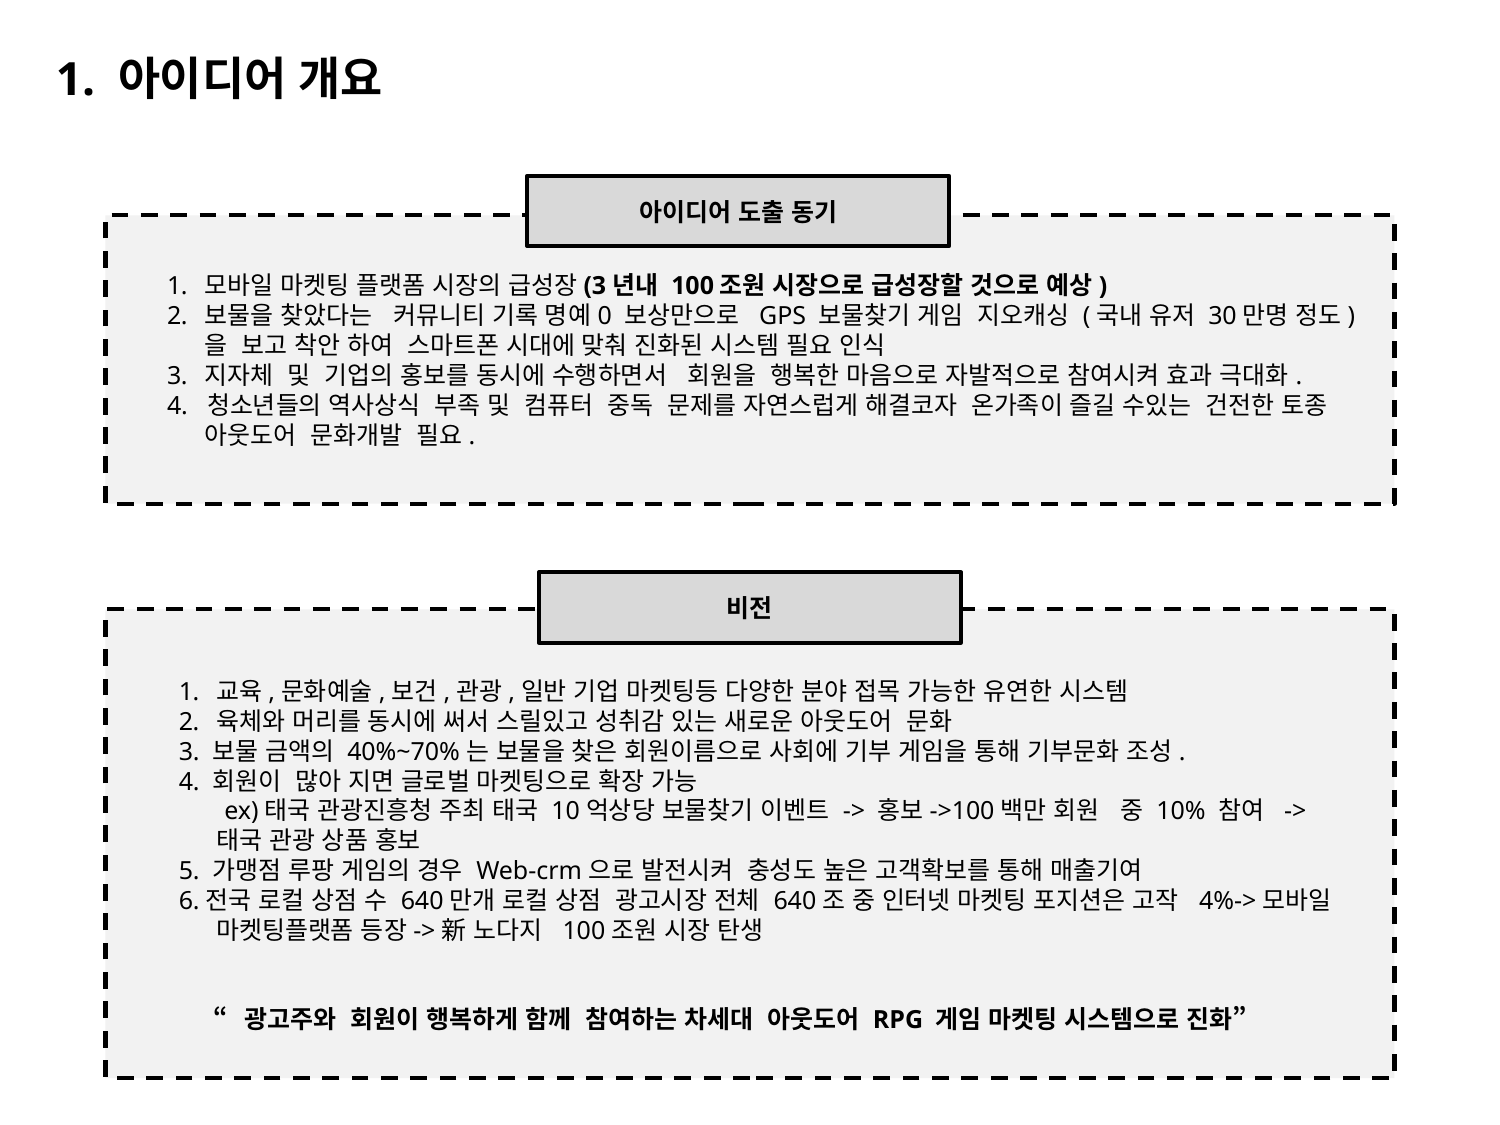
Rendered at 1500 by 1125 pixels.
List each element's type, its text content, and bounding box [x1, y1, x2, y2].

text_box 1. 아이디어 개요 [41, 42, 1488, 113]
text_box [103, 213, 1397, 506]
text_box 모바일 마켓팅 플랫폼 시장의 급성장(3년내 100조원 시장으로 급성장할 것으로 예상) 보물을 찾았다는 커뮤니티 기록 명예0 보상만으로 GPS 보물찾기 게임 지오캐싱 (국내 유저 30만명 정도)을 보고 착안 하여 스마트폰 시대에 맞춰 진화된 시스템 필요 인식 지자체 및 기업의 홍보를 동시에 수행하면서 회원을 행복한 마음으로 자발적으로 참여시켜 효과 극대화. 4. 청소년들의 역사상식 부족 및 컴퓨터 중독 문제를 자연스럽게 해결코자 온가족이 즐길 수있는 건전한 토종 아웃도어 문화개발 필요. [152, 262, 1383, 487]
text_box [103, 607, 1397, 1080]
text_box “광고주와 회원이 행복하게 함께 참여하는 차세대 아웃도어 RPG 게임 마켓팅 시스템으로 진화” [199, 996, 1313, 1041]
text_box 아이디어 도출 동기 [525, 174, 951, 248]
text_box 교육,문화예술,보건,관광,일반 기업 마켓팅등 다양한 분야 접목 가능한 유연한 시스템 육체와 머리를 동시에 써서 스릴있고 성취감 있는 새로운 아웃도어 문화 3. 보물 금액의 40%~70%는 보물을 찾은 회원이름으로 사회에 기부 게임을 통해 기부문화 조성. 4. 회원이 많아 지면 글로벌 마켓팅으로 확장 가능 ex)태국 관광진흥청 주최 태국 10억상당 보물찾기 이벤트 -> 홍보->100백만 회원 중 10% 참여 ->태국 관광 상품 홍보 5. 가맹점 루팡 게임의 경우 Web-crm으로 발전시켜 충성도 높은 고객확보를 통해 매출기여 6.전국 로컬 상점 수 640만개 로컬 상점 광고시장 전체 640조 중 인터넷 마켓팅 포지션은 고작 4%->모바일 마켓팅플랫폼 등장->新 노다지 100조원 시장 탄생 [164, 667, 1372, 1072]
text_box 비전 [537, 570, 963, 645]
